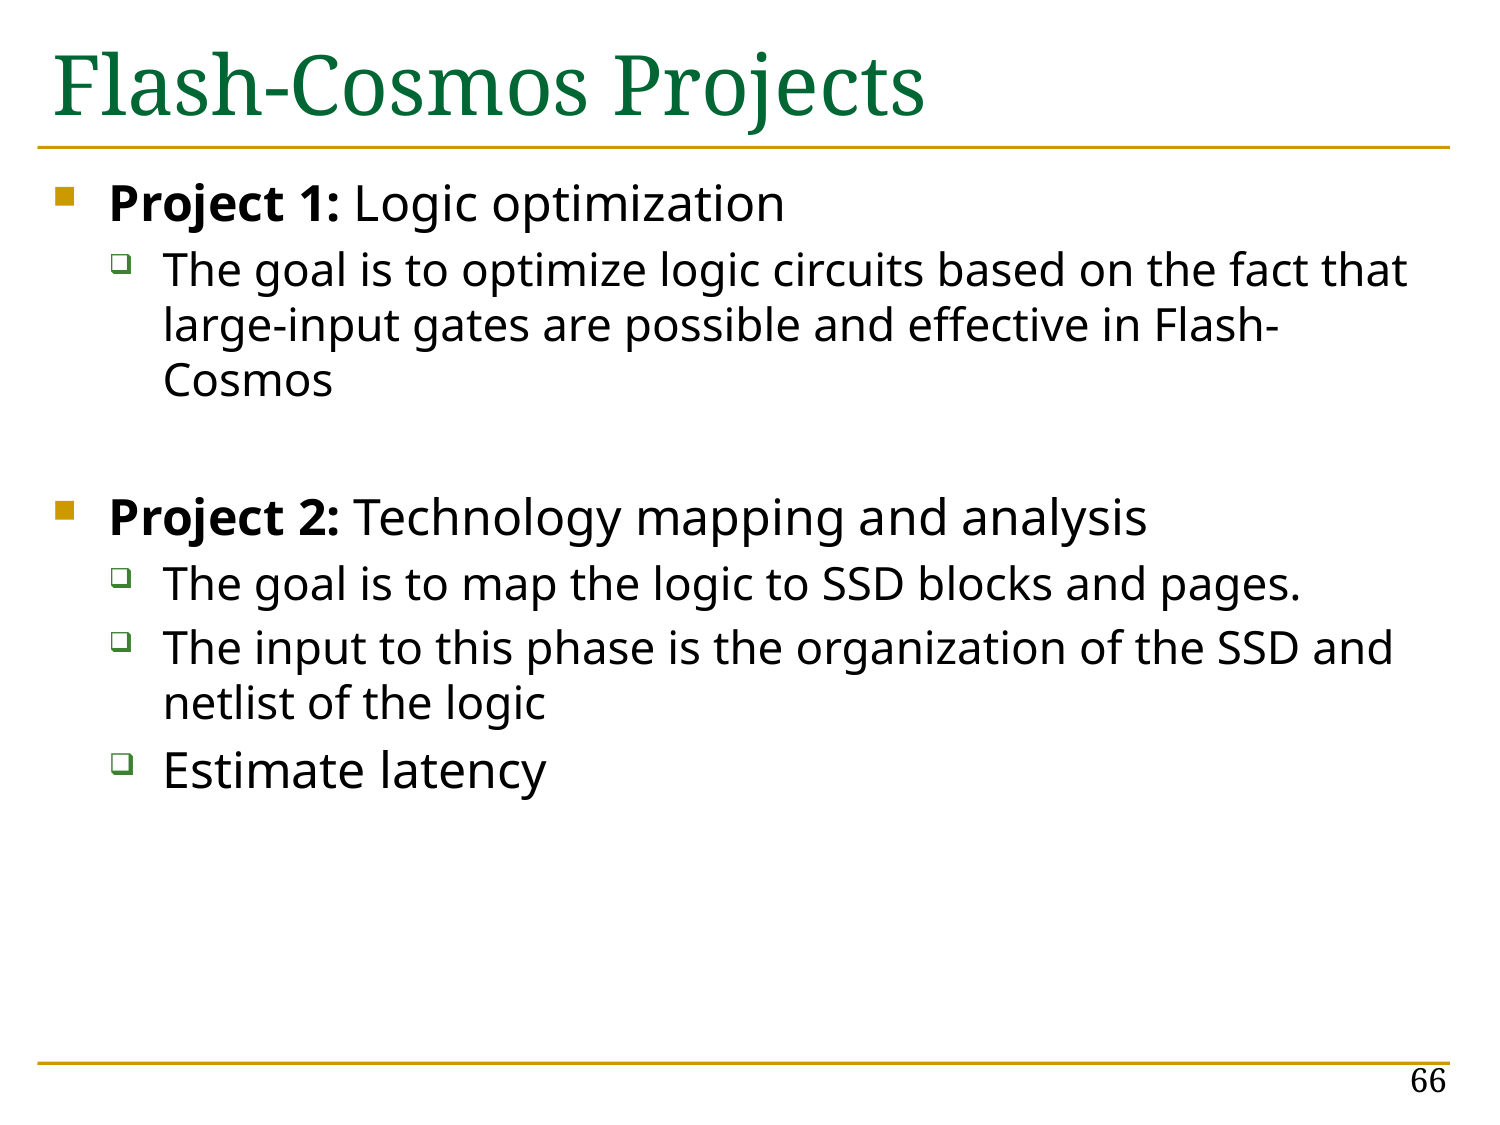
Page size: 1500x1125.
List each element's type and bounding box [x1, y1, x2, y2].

slide_number [1111, 1036, 1462, 1112]
title [37, 24, 1450, 163]
list [37, 163, 1450, 1016]
